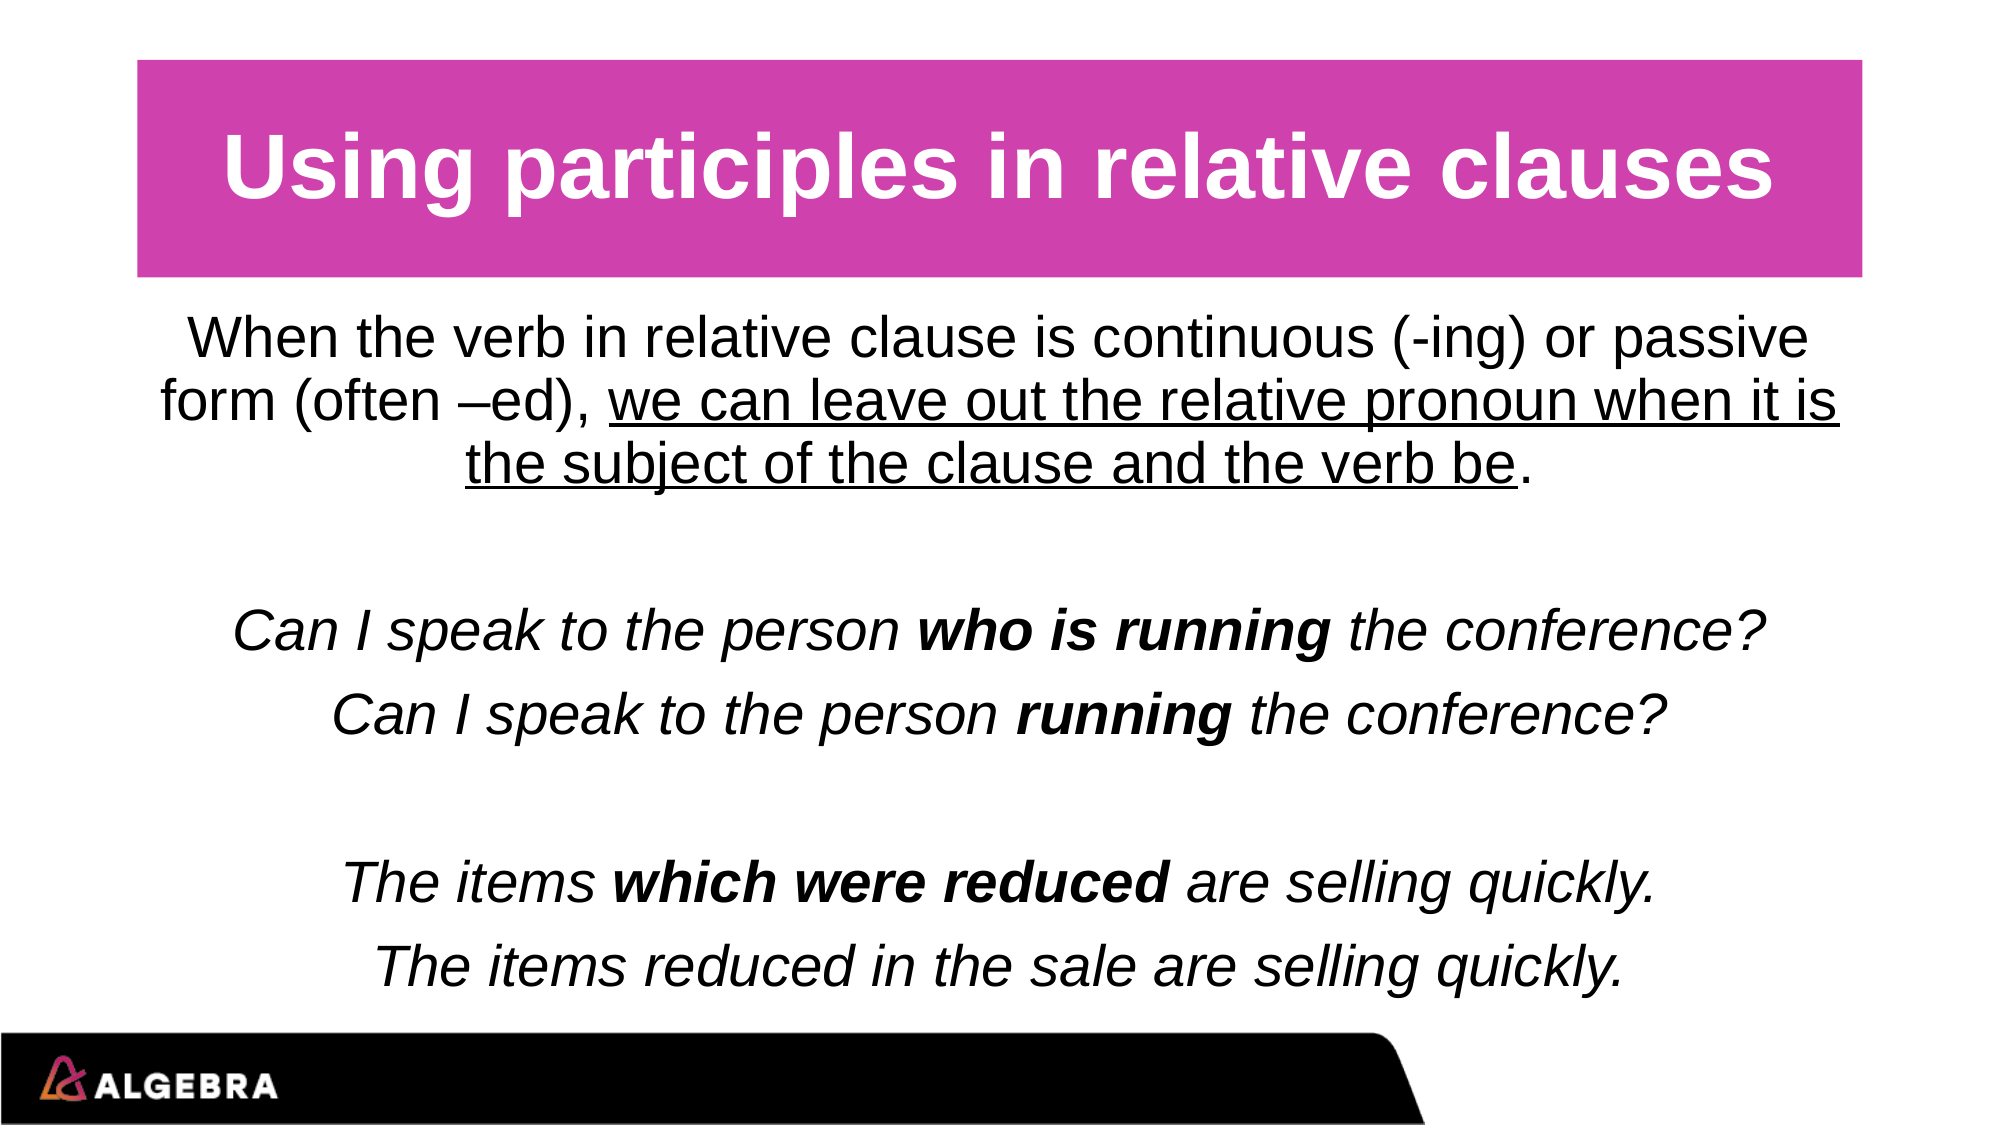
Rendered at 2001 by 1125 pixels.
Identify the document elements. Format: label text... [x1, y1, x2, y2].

picture [0, 1032, 1425, 1125]
title Using participles in relative clauses [137, 59, 1863, 278]
list When the verb in relative clause is continuous (-ing) or passive form (often –ed), we can leave out the relative pronoun when it is the subject of the clause and the verb be. Can I speak to the person who is running the conference? Can I speak to the person running the conference? The items which were reduced are selling quickly. The items reduced in the sale are selling quickly. [137, 299, 1863, 1014]
